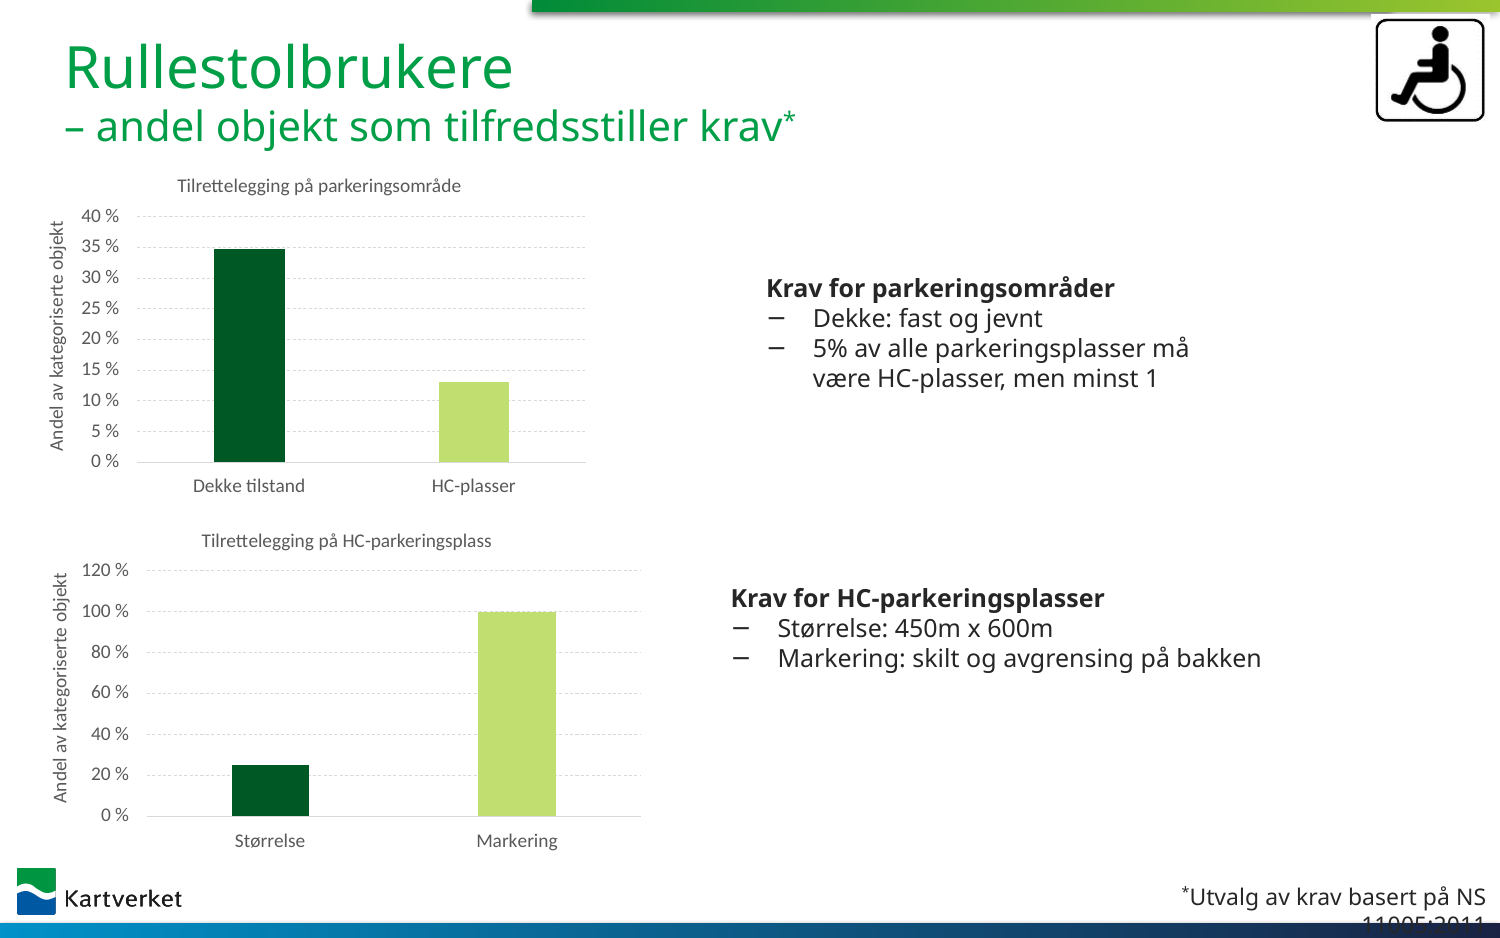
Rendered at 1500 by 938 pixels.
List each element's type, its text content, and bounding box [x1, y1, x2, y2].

picture [41, 166, 598, 505]
text_box Rullestolbrukere – andel objekt som tilfredsstiller krav* [49, 23, 1431, 158]
text_box *Utvalg av krav basert på NS 11005:2011 [1068, 873, 1500, 938]
text_box Krav for HC-parkeringsplasser Størrelse: 450m x 600m Markering: skilt og avgrensing på bakken [715, 574, 1278, 680]
text_box Krav for parkeringsområder Dekke: fast og jevnt 5% av alle parkeringsplasser må være HC-plasser, men minst 1 [751, 264, 1232, 400]
picture [1371, 13, 1491, 127]
picture [41, 520, 652, 859]
